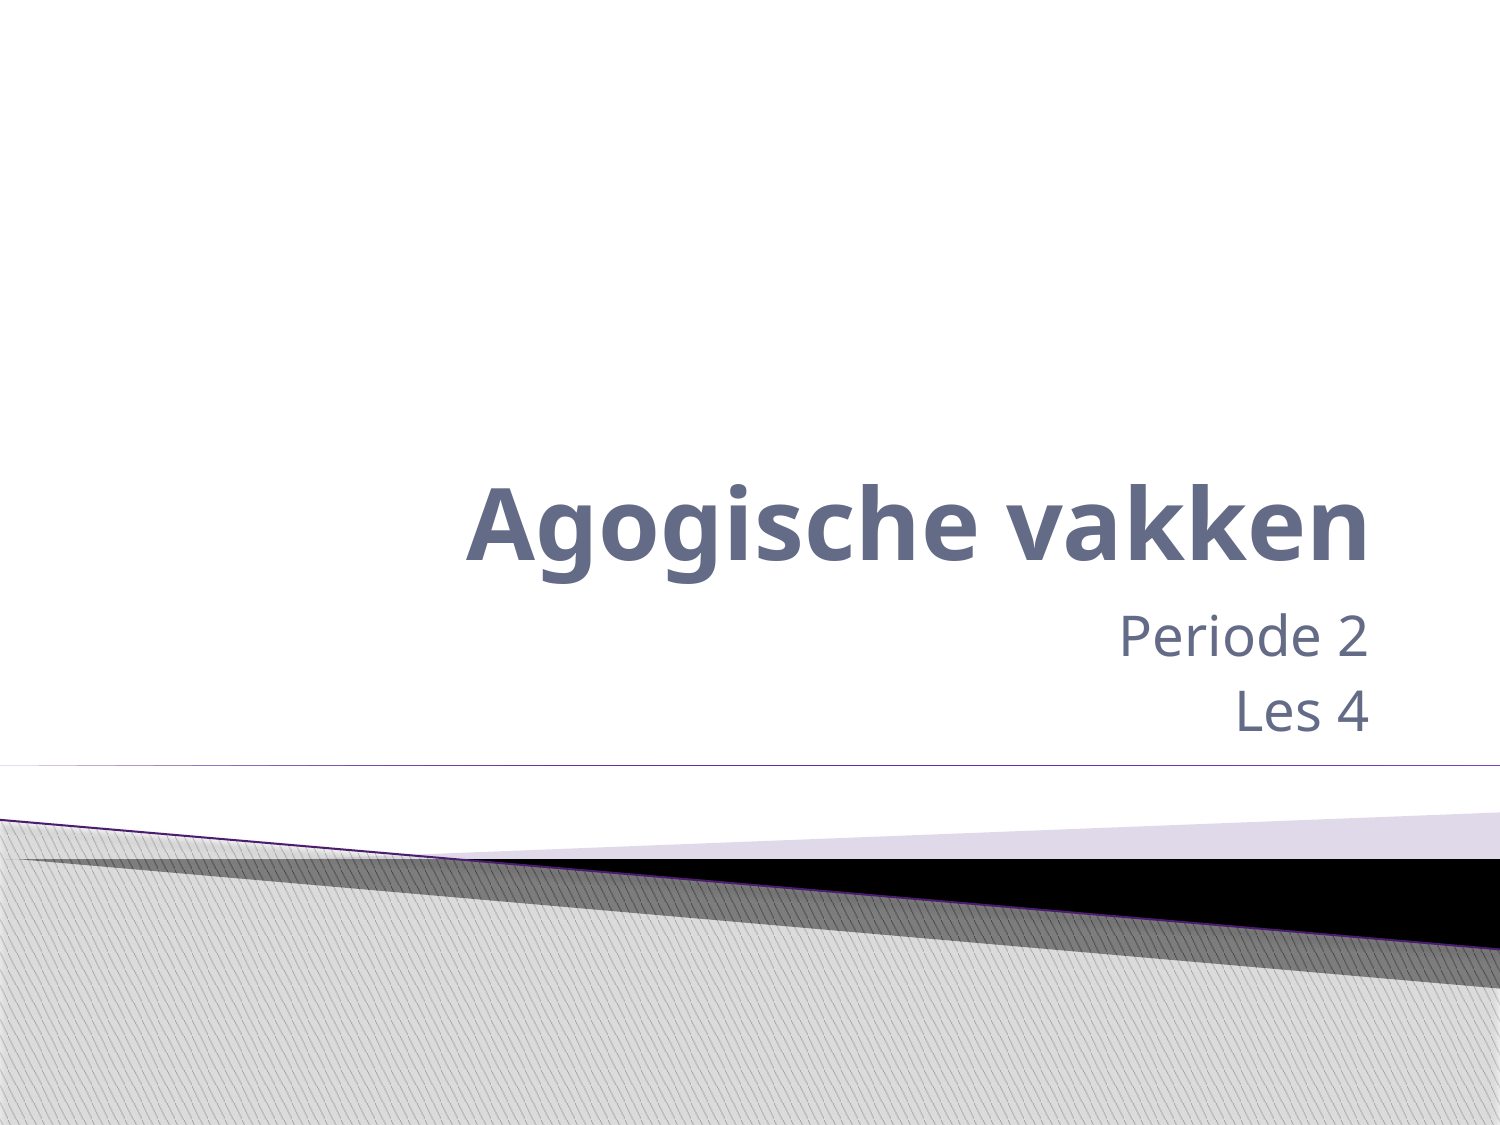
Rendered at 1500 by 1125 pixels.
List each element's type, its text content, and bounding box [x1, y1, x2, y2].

title Agogische vakken [112, 287, 1388, 588]
subtitle Periode 2 Les 4 [112, 592, 1388, 790]
picture [5, 859, 1500, 989]
